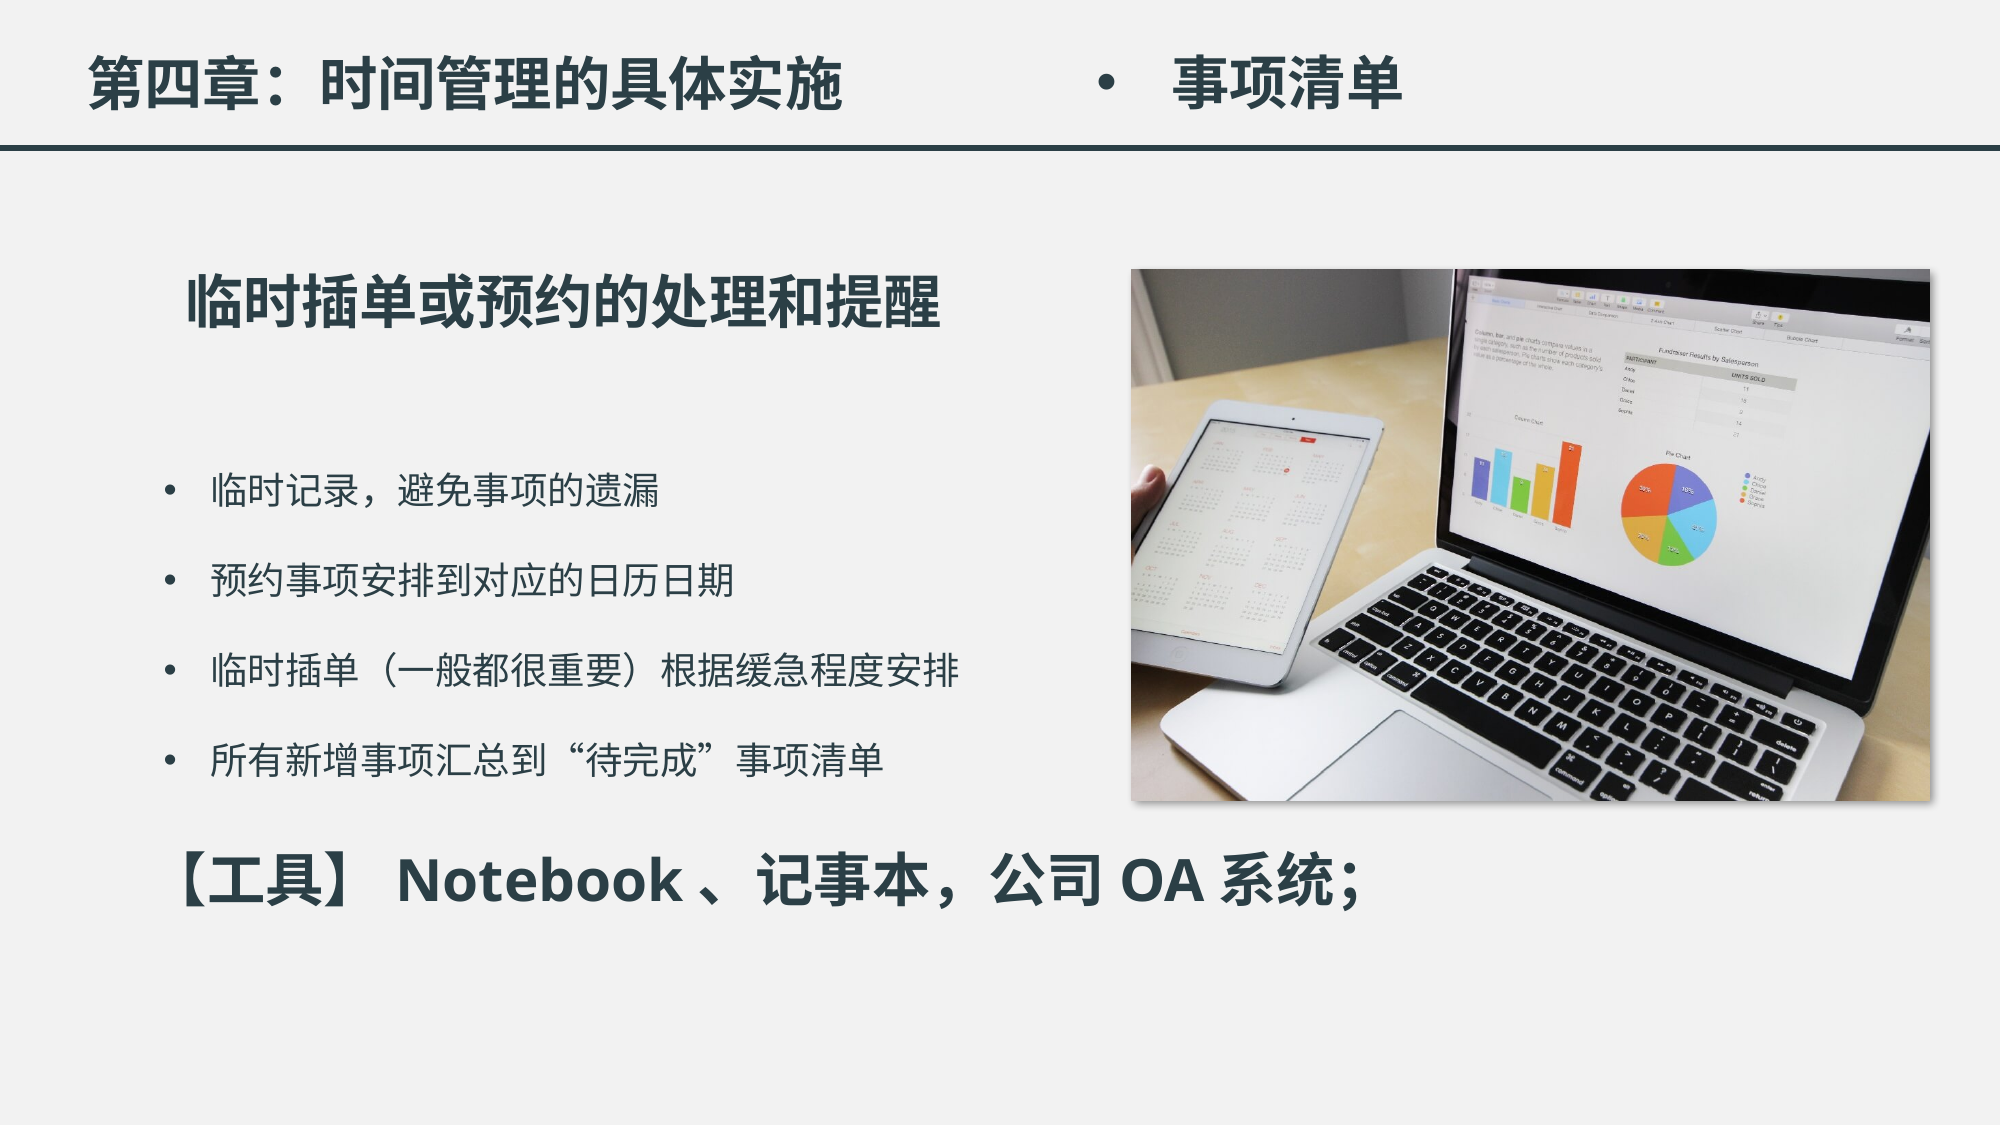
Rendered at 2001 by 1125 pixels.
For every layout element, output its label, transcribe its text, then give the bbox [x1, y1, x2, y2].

picture [1131, 269, 1930, 801]
text_box 事项清单 [1081, 38, 1945, 124]
text_box 【工具】Notebook、记事本，公司OA系统； [134, 835, 1409, 921]
text_box 临时插单或预约的处理和提醒 [170, 257, 958, 343]
text_box 第四章：时间管理的具体实施 [71, 39, 859, 125]
text_box 临时记录，避免事项的遗漏 预约事项安排到对应的日历日期 临时插单（一般都很重要）根据缓急程度安排 所有新增事项汇总到“待完成”事项清单 [148, 414, 979, 790]
